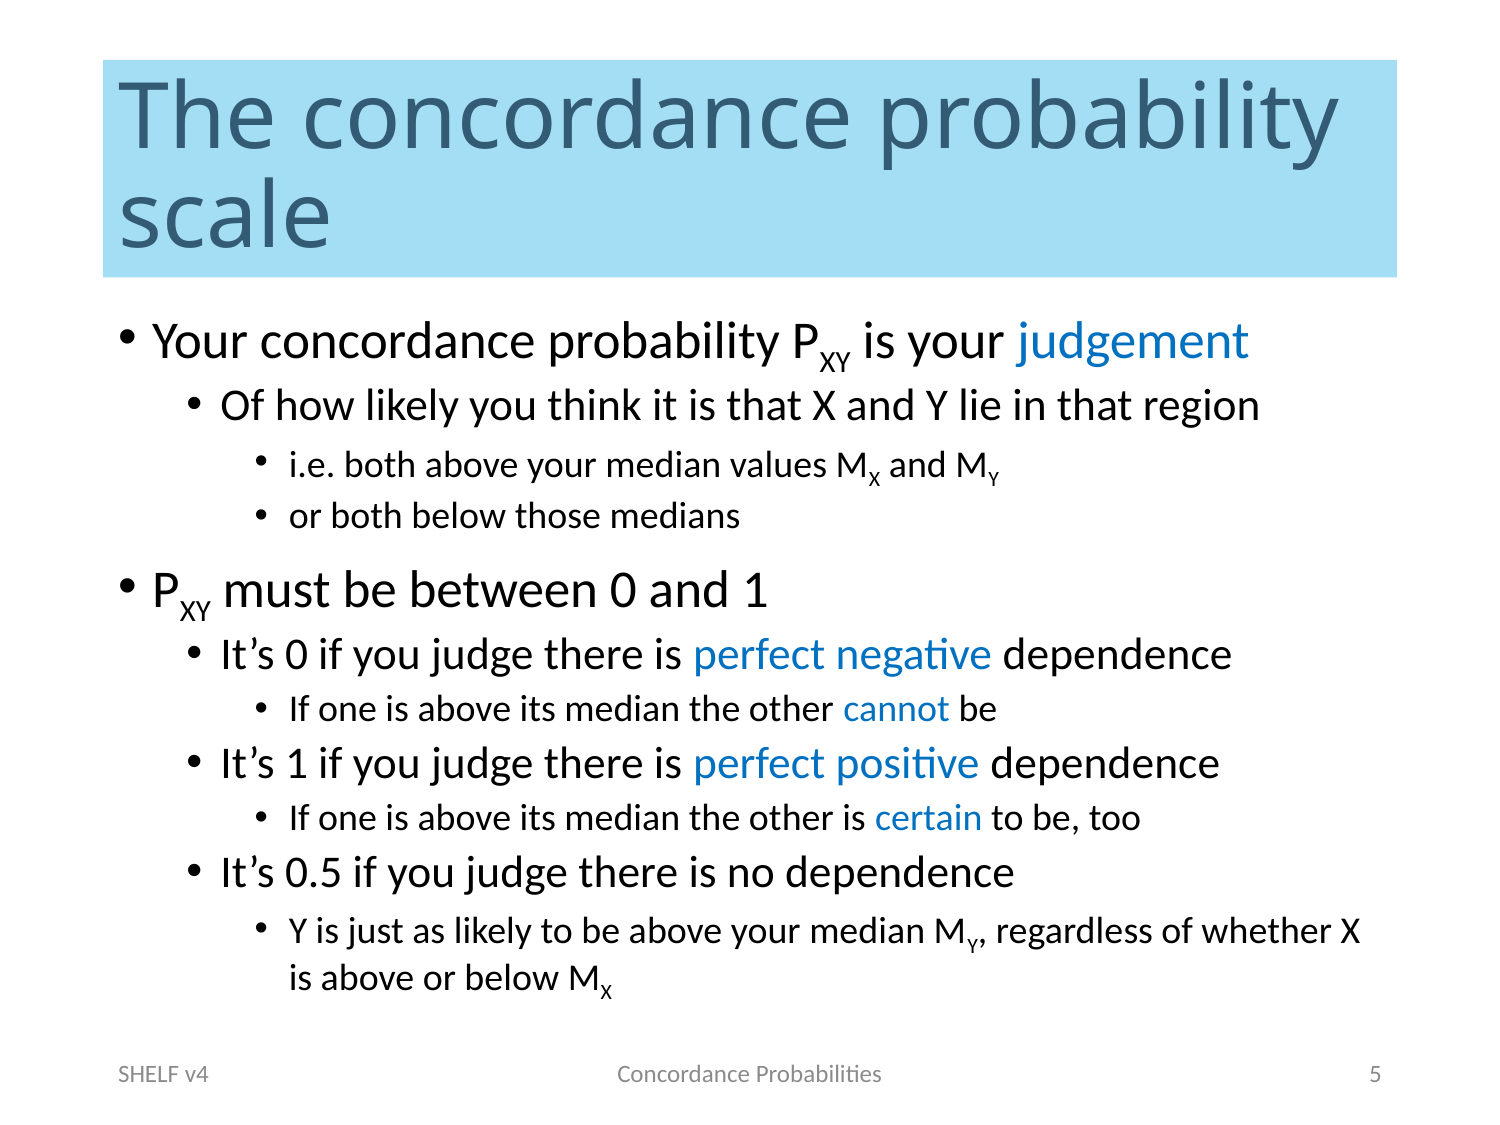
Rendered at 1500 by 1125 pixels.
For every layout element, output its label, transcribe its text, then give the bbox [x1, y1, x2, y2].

title The concordance probability scale [103, 59, 1397, 278]
slide_number SHELF v4 [103, 1042, 441, 1103]
list Your concordance probability PXY is your judgement Of how likely you think it is that X and Y lie in that region i.e. both above your median values MX and MY or both below those medians PXY must be between 0 and 1 It’s 0 if you judge there is perfect negative dependence If one is above its median the other cannot be It’s 1 if you judge there is perfect positive dependence If one is above its median the other is certain to be, too It’s 0.5 if you judge there is no dependence Y is just as likely to be above your median MY, regardless of whether X is above or below MX [103, 299, 1397, 1014]
footer Concordance Probabilities [496, 1042, 1004, 1103]
slide_number 5 [1059, 1042, 1397, 1103]
